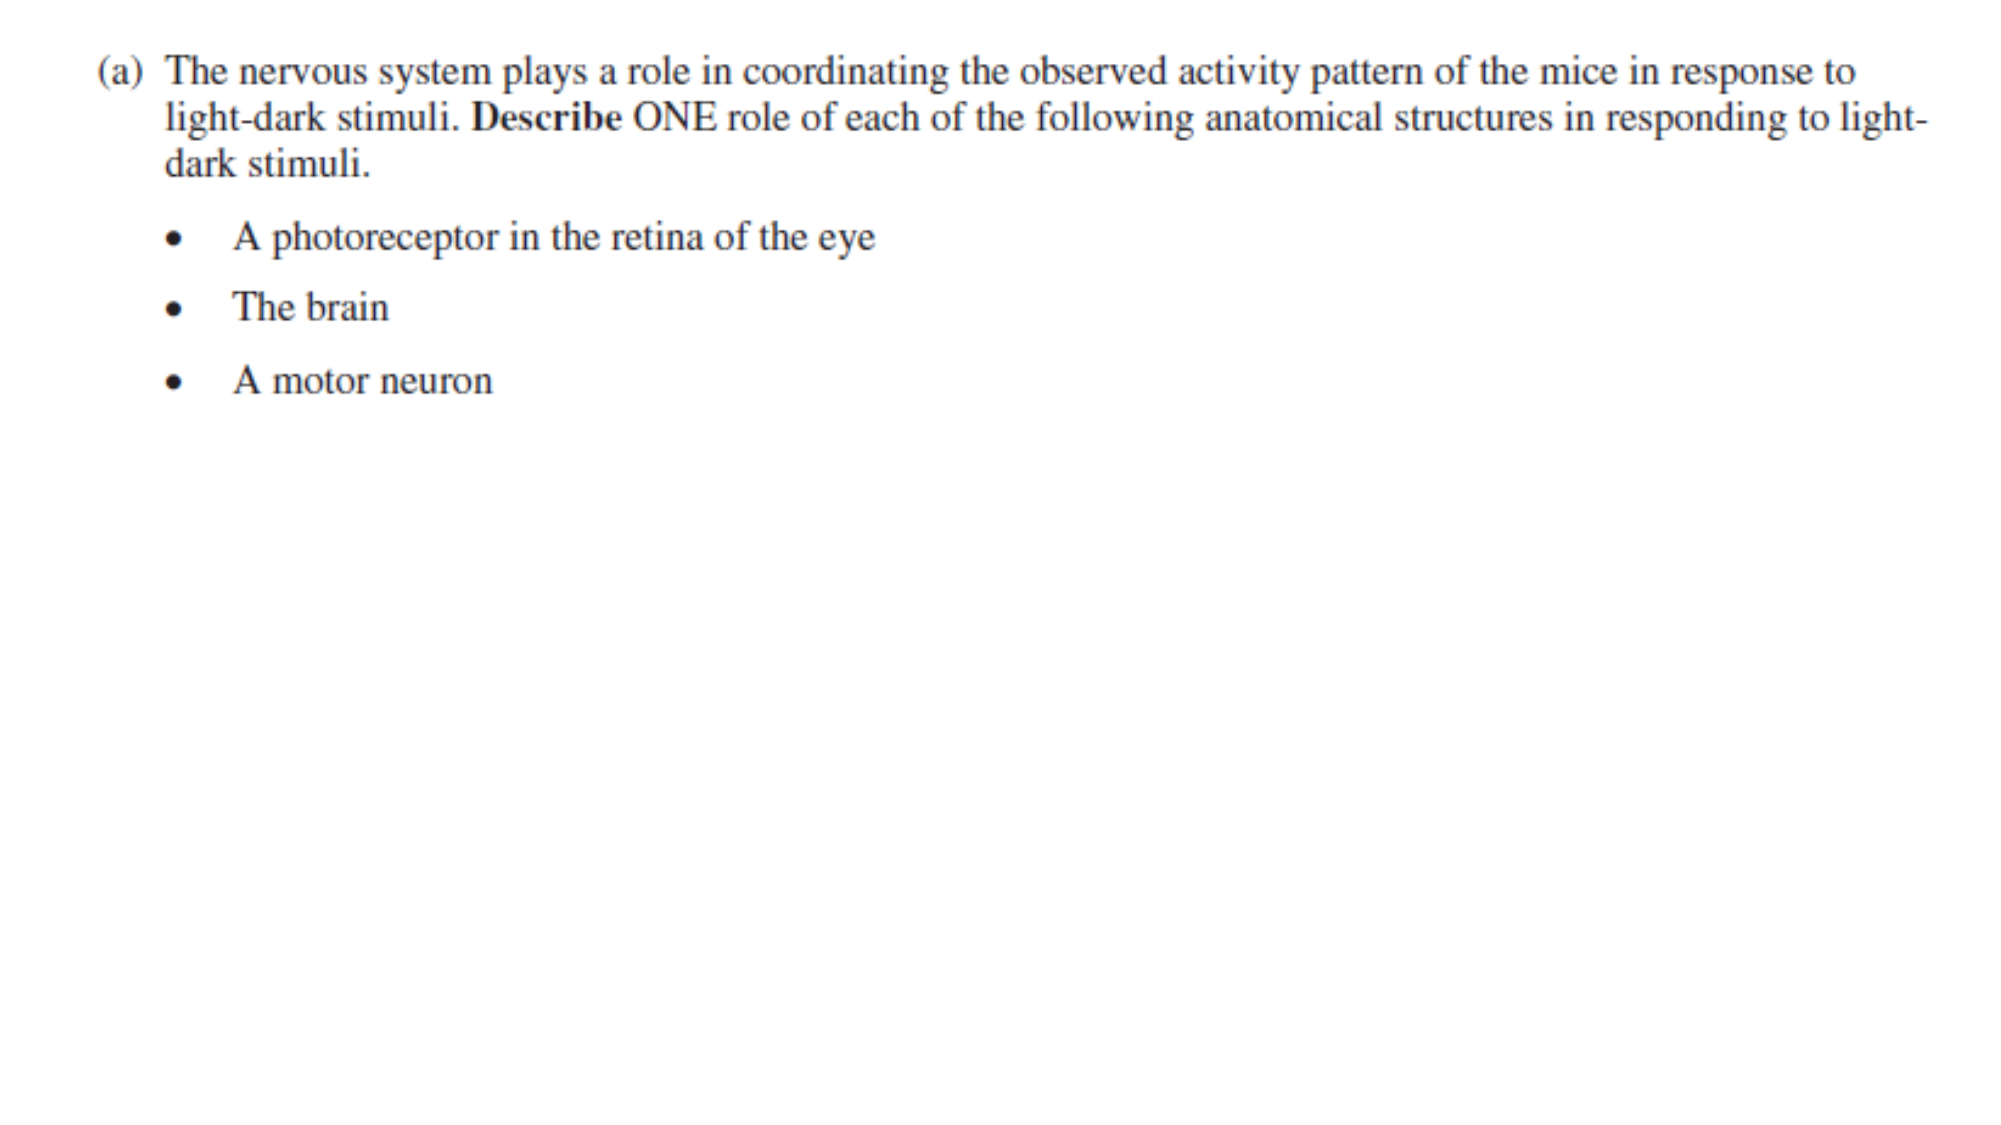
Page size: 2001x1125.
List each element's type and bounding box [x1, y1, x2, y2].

picture [82, 24, 2000, 420]
